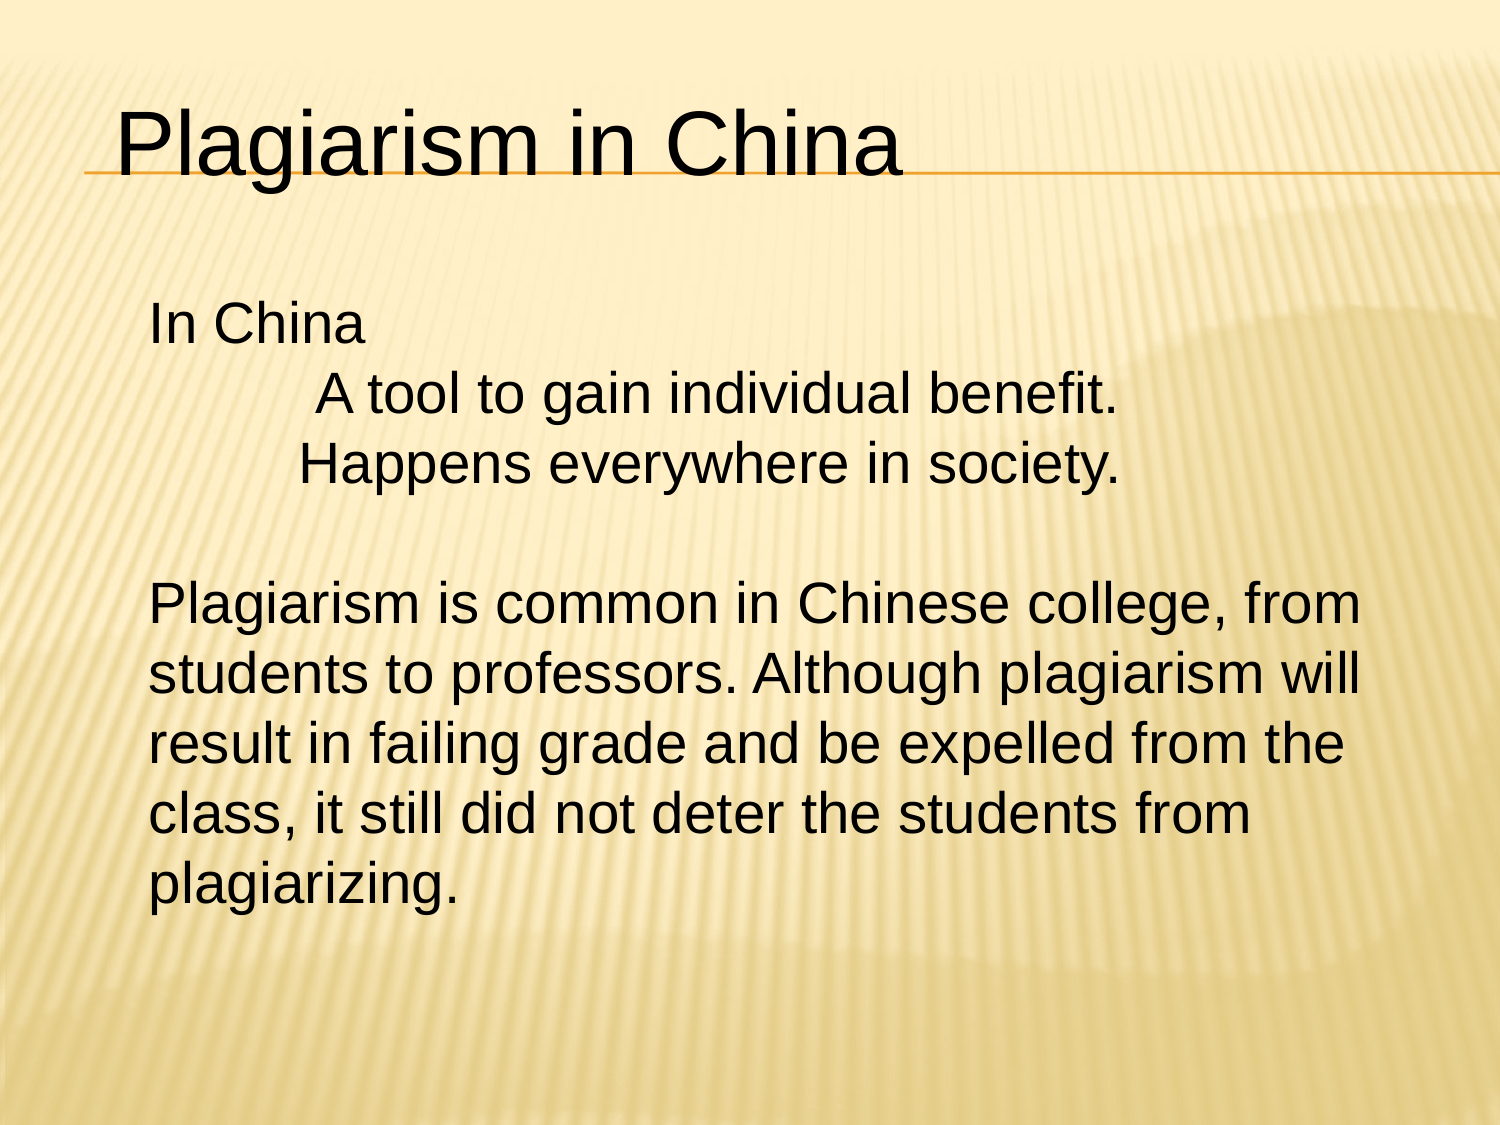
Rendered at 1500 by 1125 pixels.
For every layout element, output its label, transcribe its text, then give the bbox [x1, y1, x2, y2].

text_box In China A tool to gain individual benefit. Happens everywhere in society. Plagiarism is common in Chinese college, from students to professors. Although plagiarism will result in failing grade and be expelled from the class, it still did not deter the students from plagiarizing. [134, 277, 1459, 993]
text_box Plagiarism in China [99, 76, 1365, 201]
